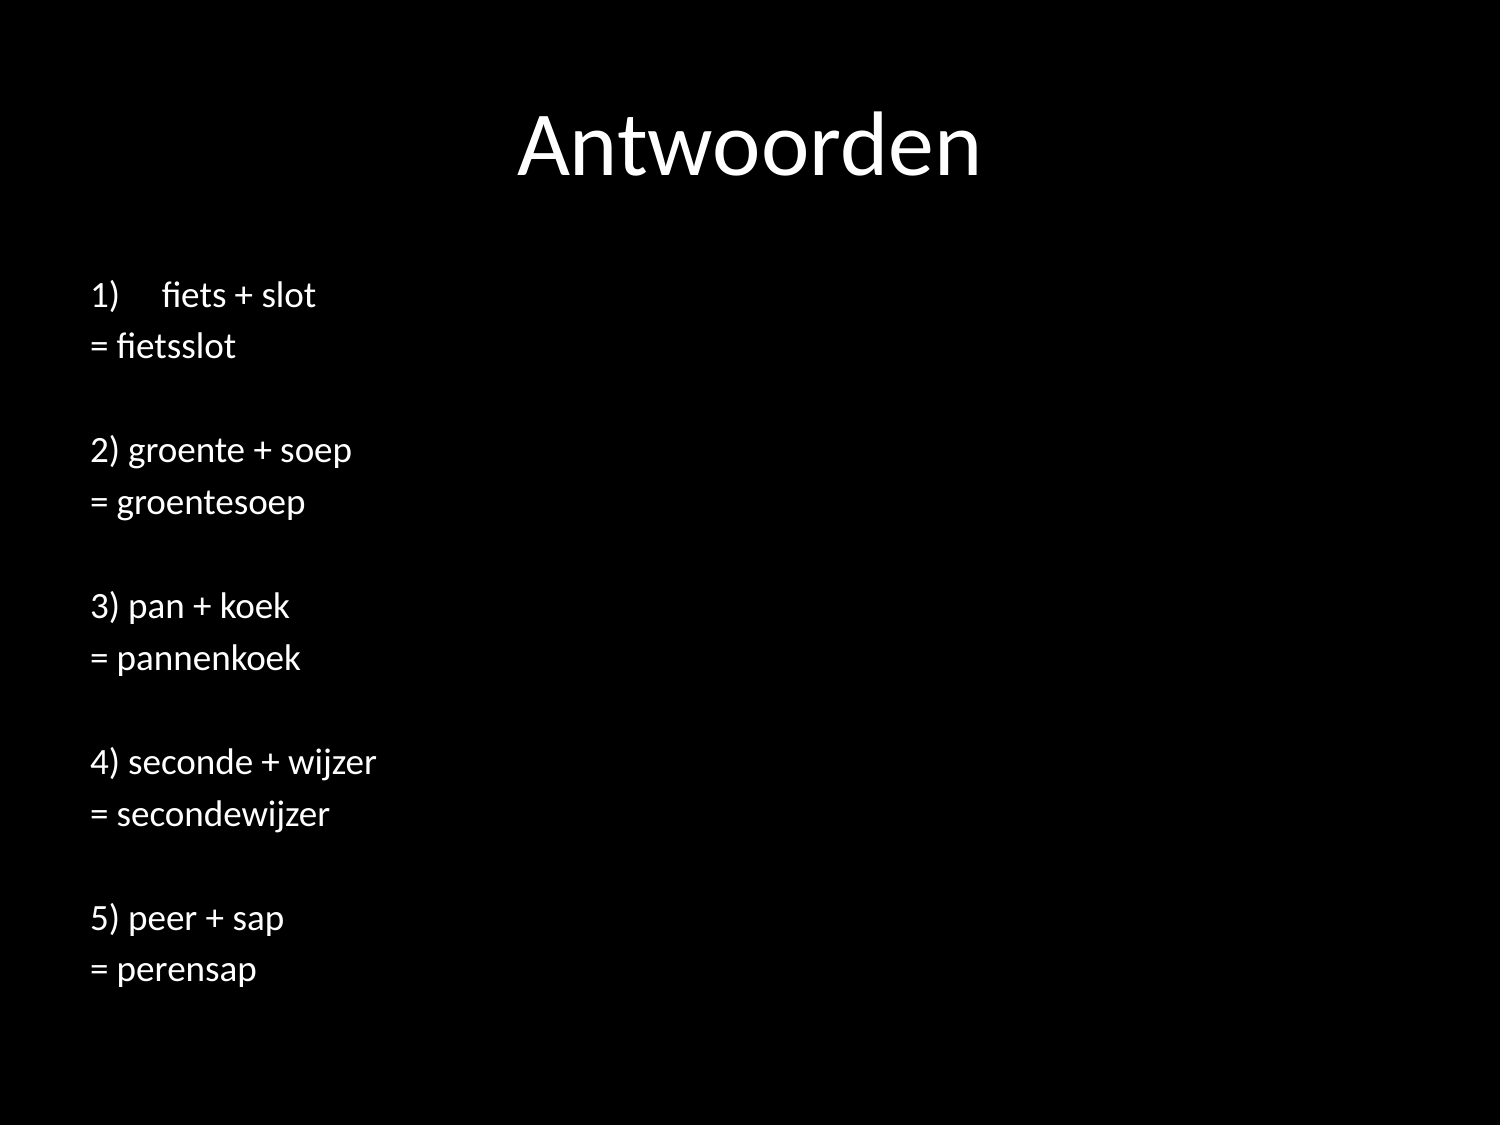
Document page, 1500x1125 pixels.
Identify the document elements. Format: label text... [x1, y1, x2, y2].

title Antwoorden [75, 45, 1425, 233]
list fiets + slot = fietsslot 2) groente + soep = groentesoep 3) pan + koek = pannenkoek 4) seconde + wijzer = secondewijzer 5) peer + sap = perensap [75, 262, 1425, 1005]
